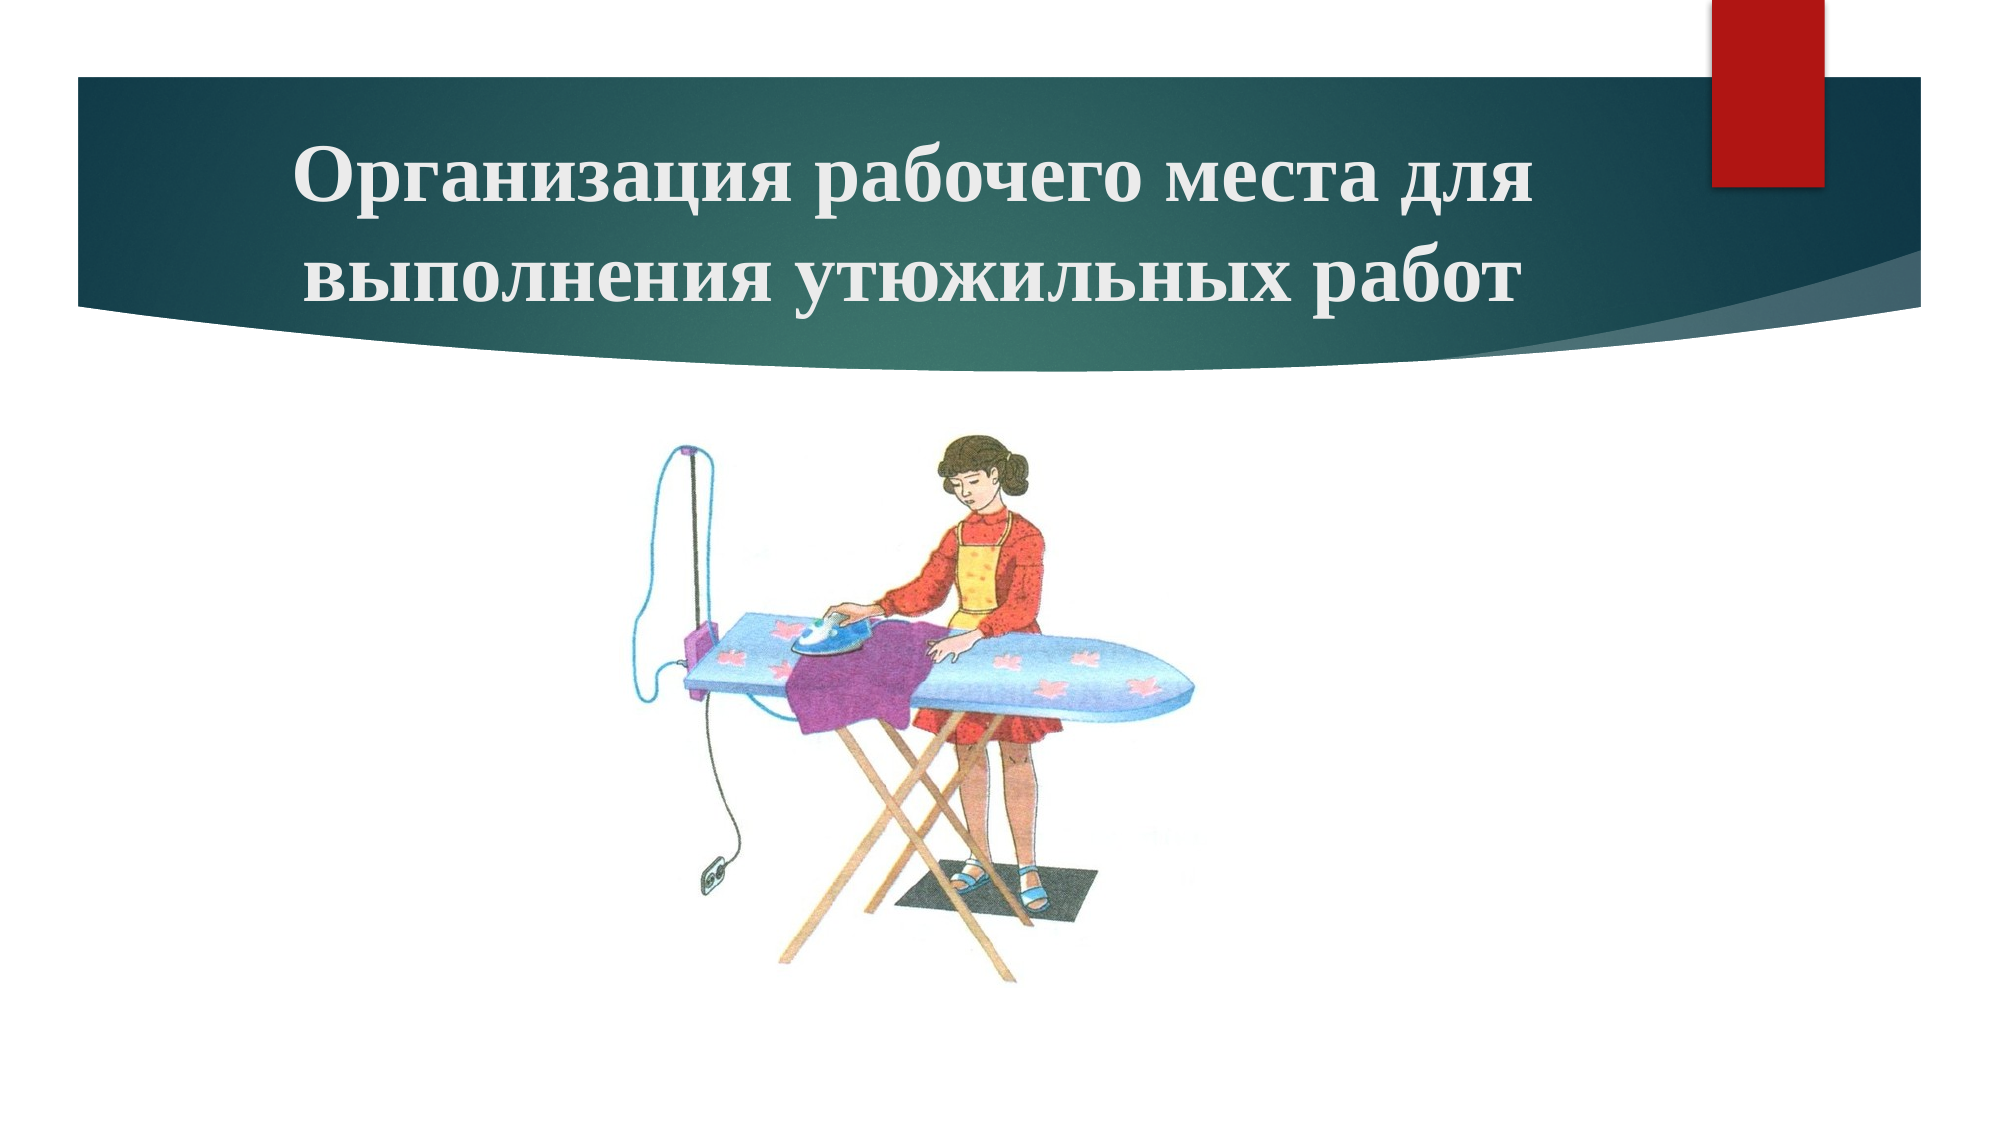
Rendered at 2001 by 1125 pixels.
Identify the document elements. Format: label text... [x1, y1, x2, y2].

title Организация рабочего места для выполнения утюжильных работ [189, 159, 1638, 276]
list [619, 426, 1207, 988]
